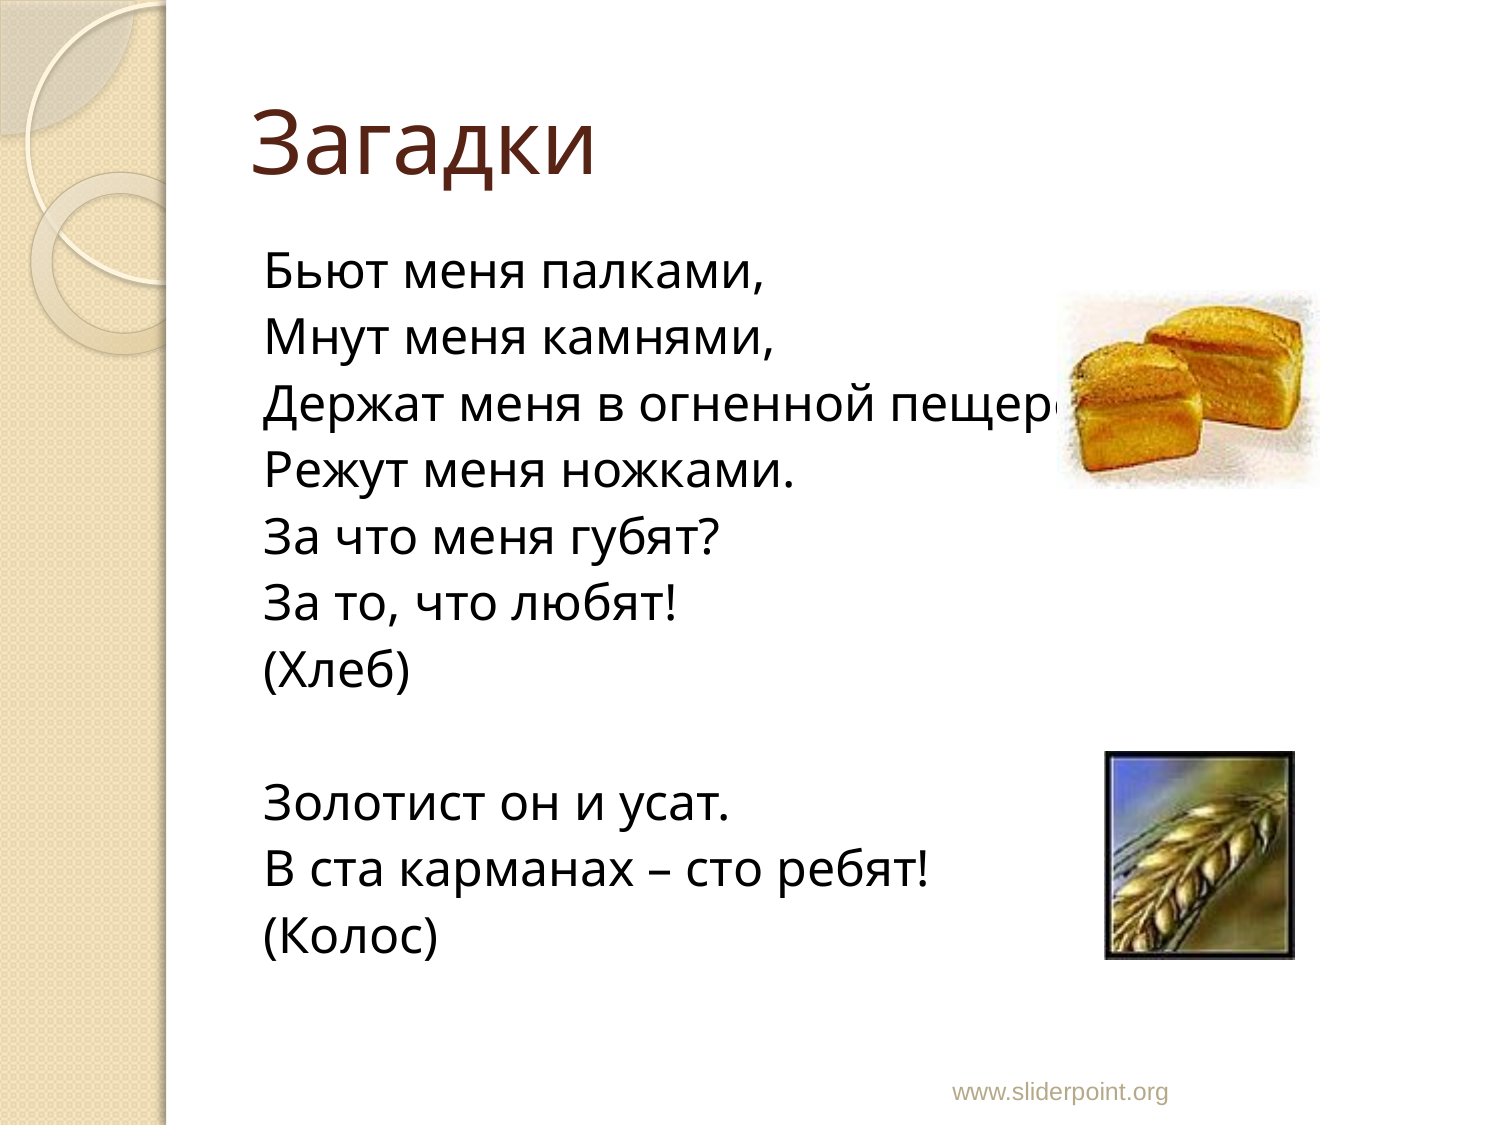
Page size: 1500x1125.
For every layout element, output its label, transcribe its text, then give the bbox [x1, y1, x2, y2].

picture [1104, 751, 1295, 960]
picture [1056, 290, 1320, 490]
list Бьют меня палками, Мнут меня камнями, Держат меня в огненной пещере, Режут меня ножками. За что меня губят? За то, что любят! (Хлеб) Золотист он и усат. В ста карманах – сто ребят! (Колос) [235, 237, 1466, 1026]
title Загадки [235, 45, 1466, 233]
footer www.sliderpoint.org [937, 1034, 1413, 1113]
